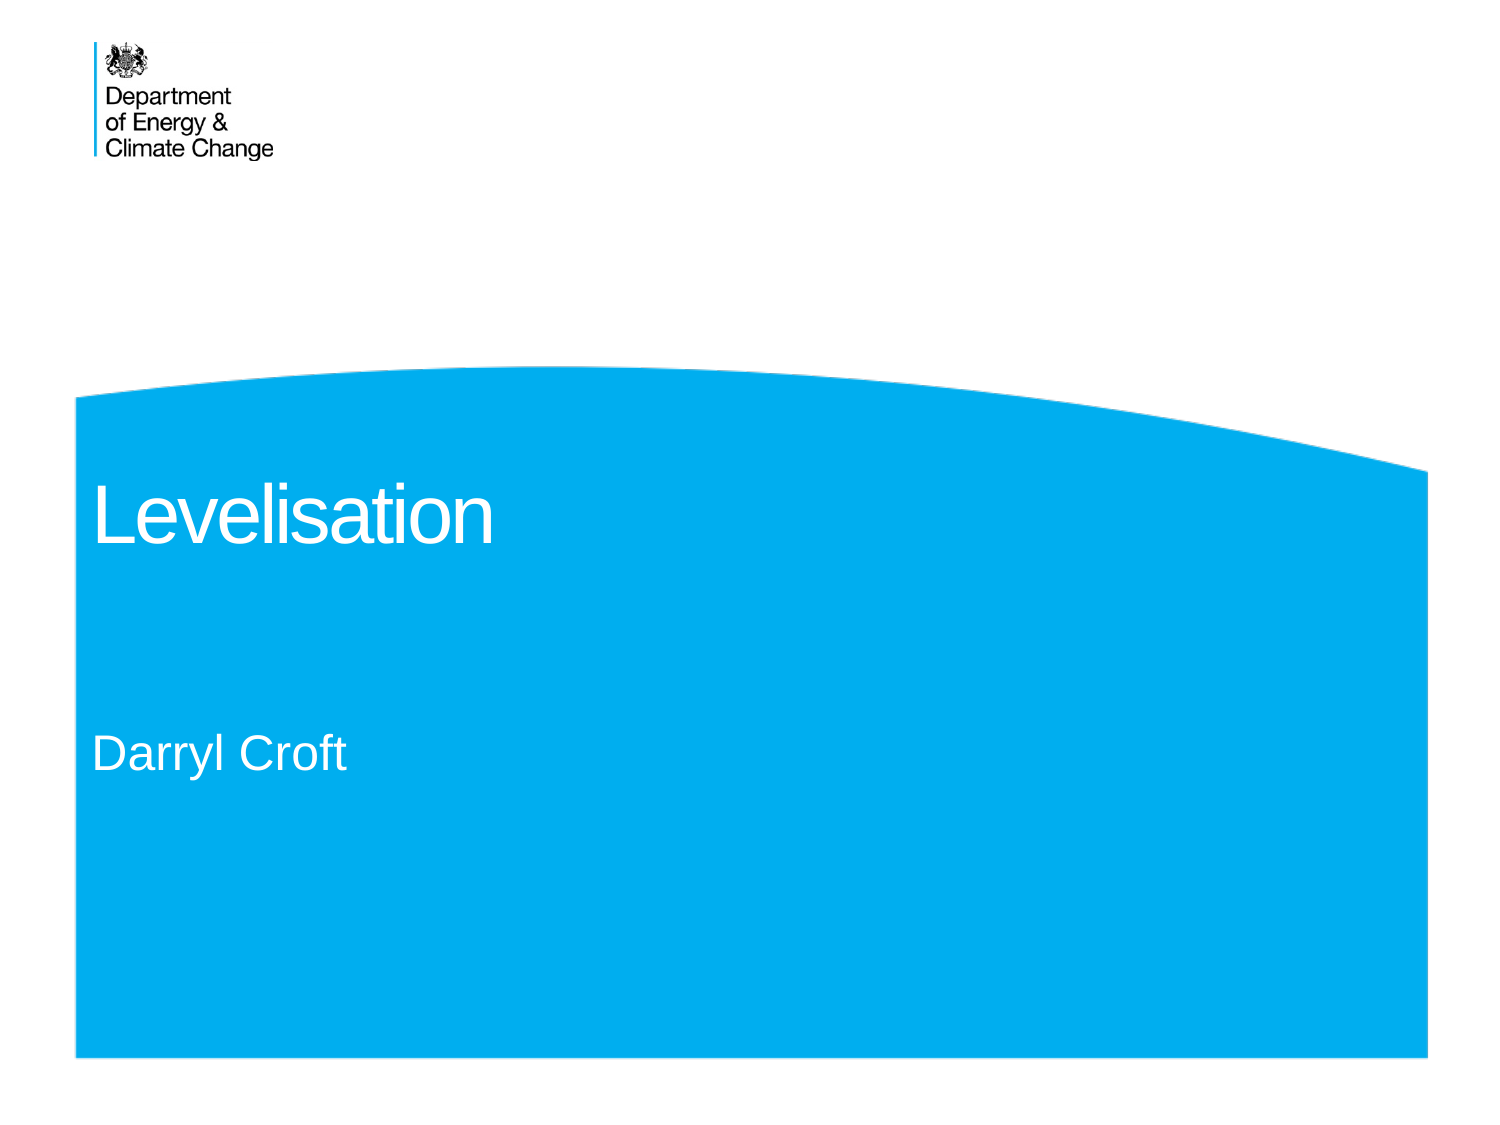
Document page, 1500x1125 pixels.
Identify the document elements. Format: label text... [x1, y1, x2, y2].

picture [94, 42, 273, 161]
title Levelisation Darryl Croft [91, 460, 1409, 846]
footer Presentation title - edit in Header and Footer [236, 1034, 1500, 1125]
